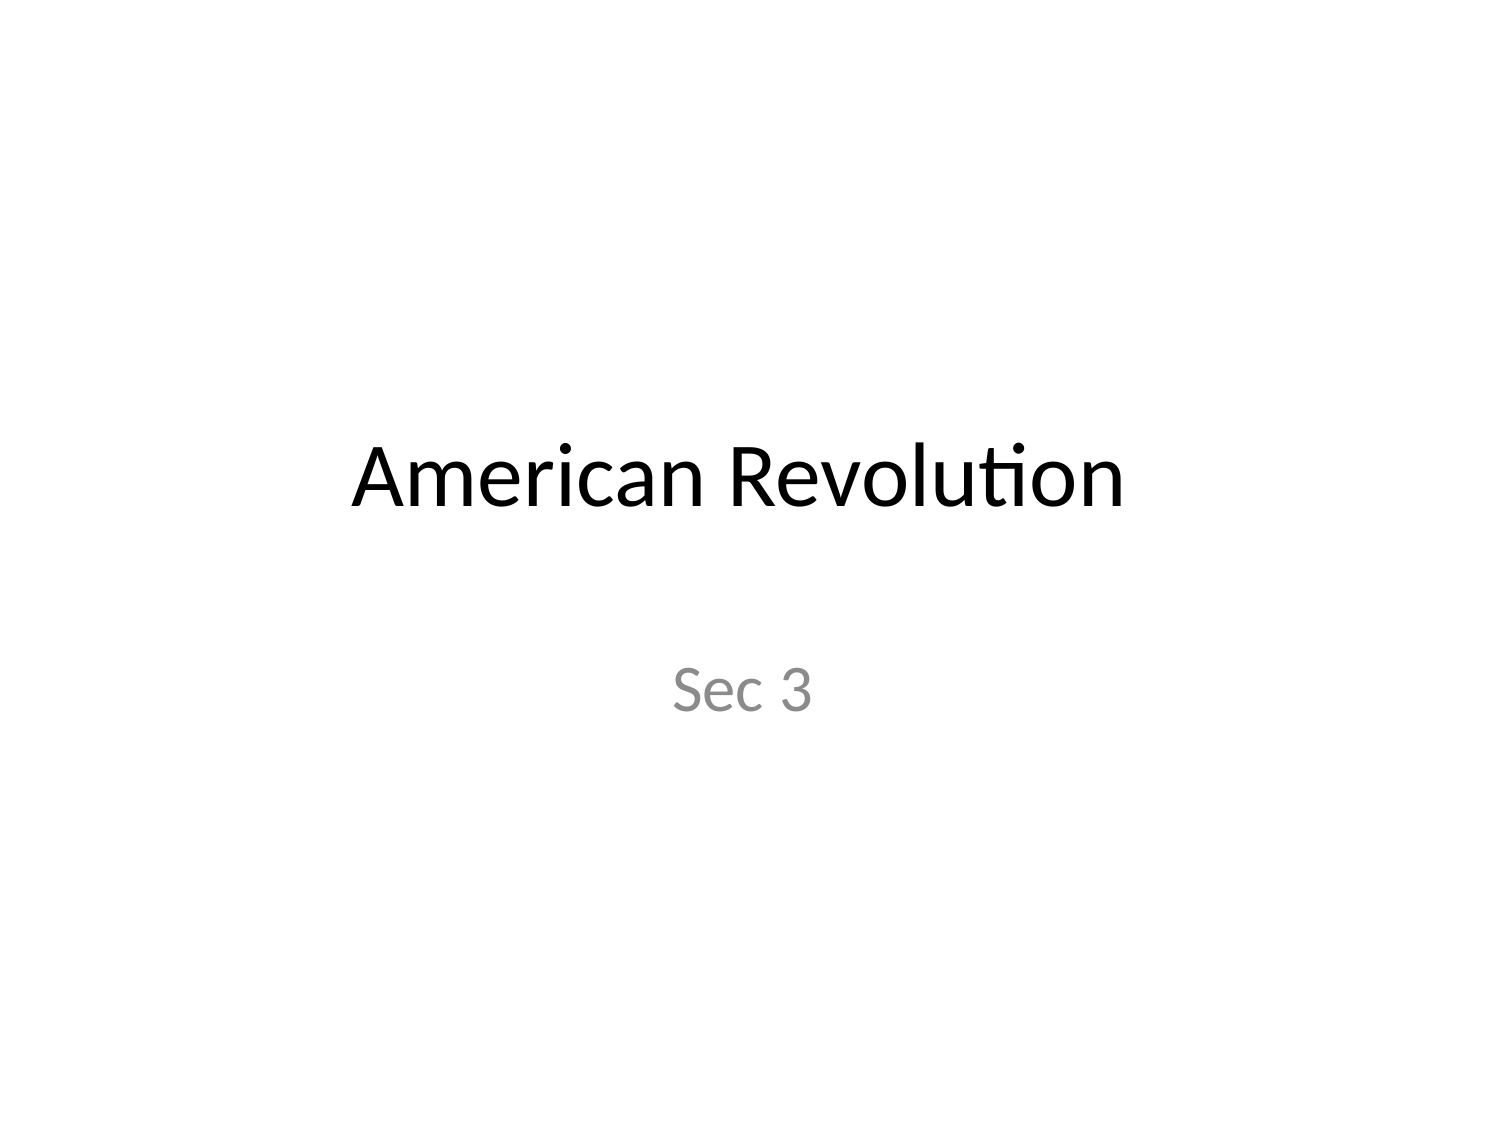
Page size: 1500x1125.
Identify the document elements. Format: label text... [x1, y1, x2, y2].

subtitle Sec 3 [225, 637, 1275, 925]
title American Revolution [112, 349, 1388, 591]
